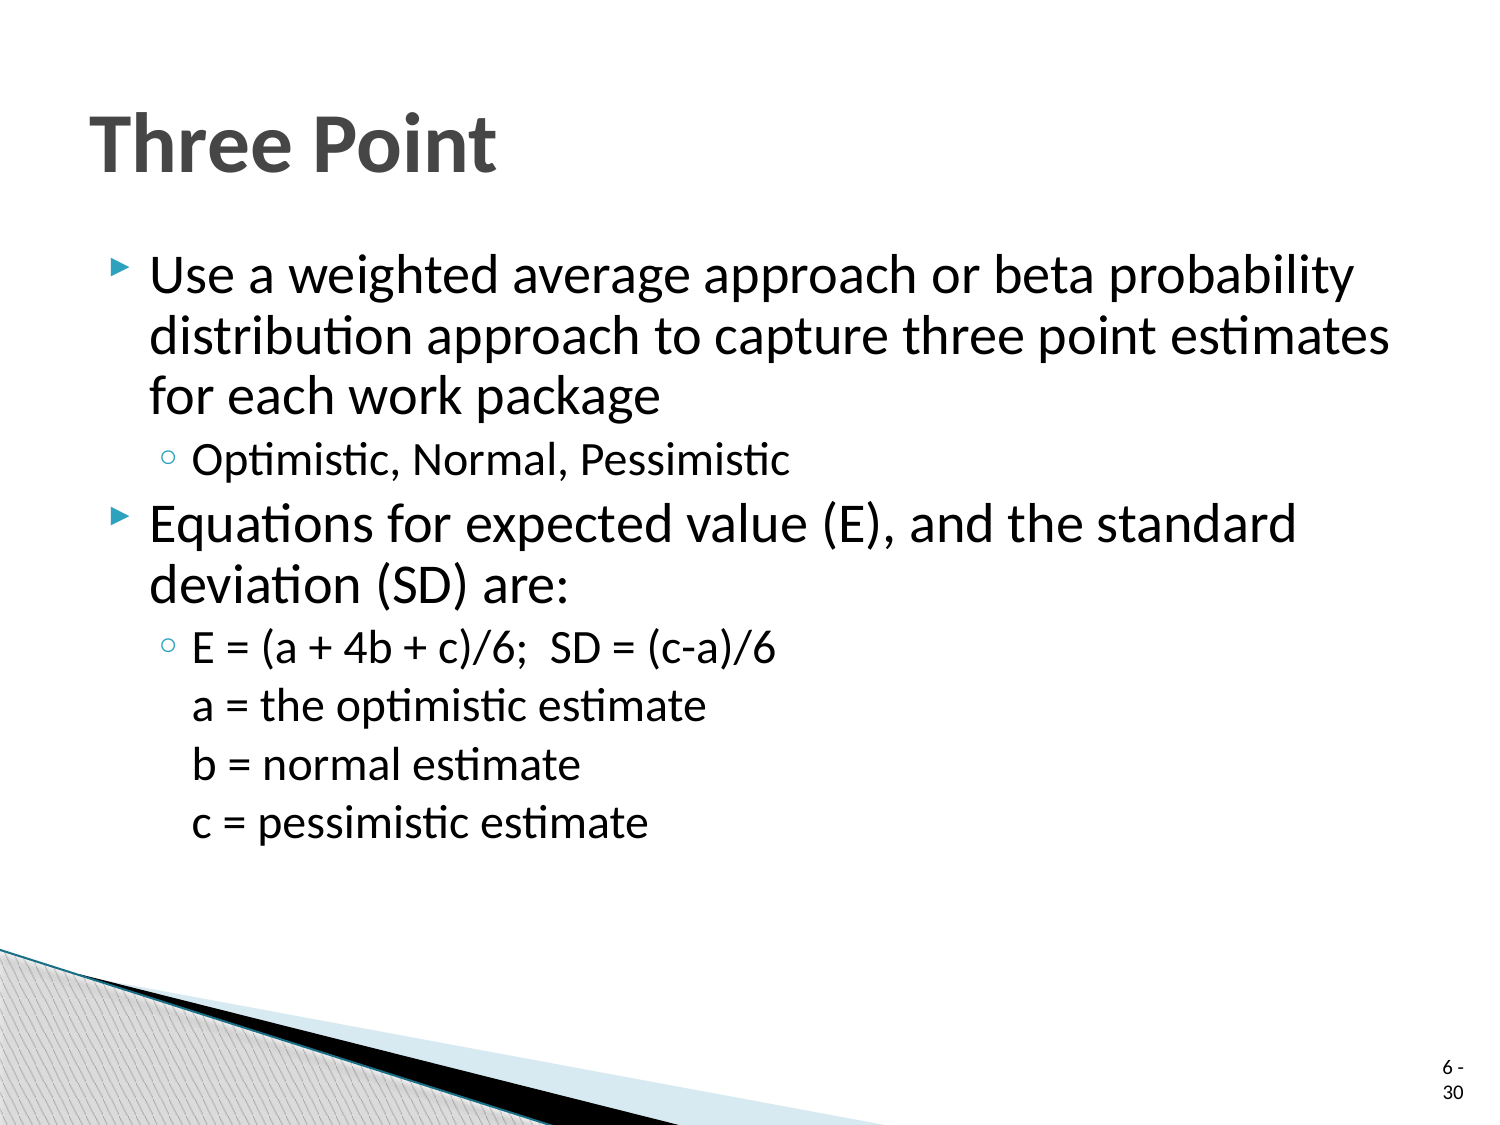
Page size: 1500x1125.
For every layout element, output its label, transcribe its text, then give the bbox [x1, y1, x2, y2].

list Use a weighted average approach or beta probability distribution approach to capture three point estimates for each work package Optimistic, Normal, Pessimistic Equations for expected value (E), and the standard deviation (SD) are: E = (a + 4b + c)/6; SD = (c-a)/6 a = the optimistic estimate b = normal estimate c = pessimistic estimate [75, 237, 1425, 1013]
slide_number 6 - 30 [1418, 1051, 1479, 1112]
title Three Point [75, 45, 1425, 233]
